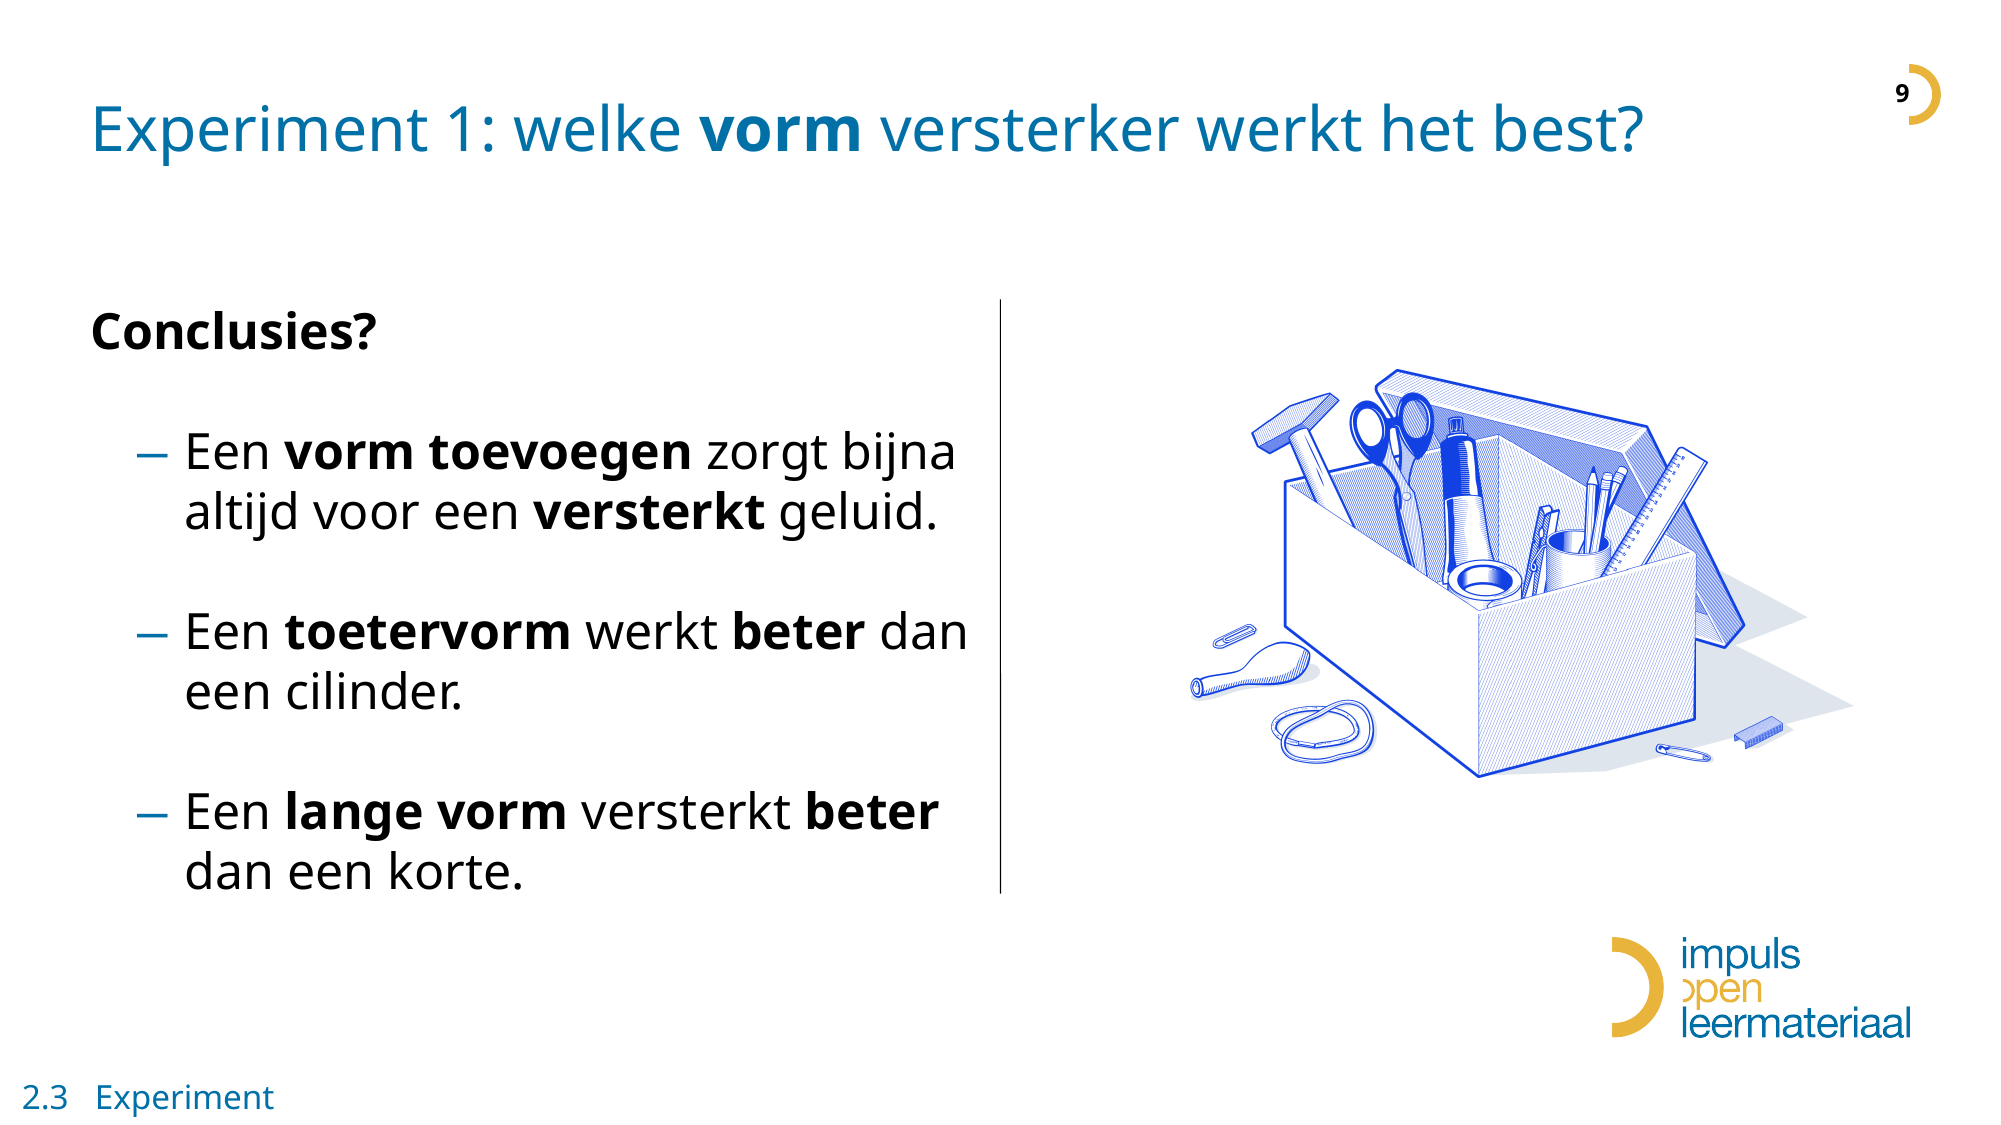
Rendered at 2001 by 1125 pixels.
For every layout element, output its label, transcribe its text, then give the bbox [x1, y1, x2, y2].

picture [1612, 937, 1910, 1038]
picture [1766, 1018, 1775, 1038]
picture [1822, 1018, 1833, 1023]
picture [1694, 1028, 1716, 1038]
picture [1695, 1018, 1705, 1023]
picture [1752, 1018, 1761, 1038]
picture [1787, 1027, 1797, 1034]
picture [1845, 1019, 1853, 1038]
picture [1717, 1018, 1727, 1023]
title Experiment 1: welke vorm versterker werkt het best? [90, 89, 1910, 247]
picture [1887, 1027, 1897, 1034]
list Conclusies? Een vorm toevoegen zorgt bijna altijd voor een versterkt geluid. Een toetervorm werkt beter dan een cilinder. Een lange vorm versterkt beter dan een korte. [90, 299, 971, 894]
picture [1029, 299, 1991, 840]
picture [1909, 64, 1941, 125]
text_box 2.3 Experiment [21, 1076, 348, 1116]
picture [1865, 1027, 1875, 1034]
